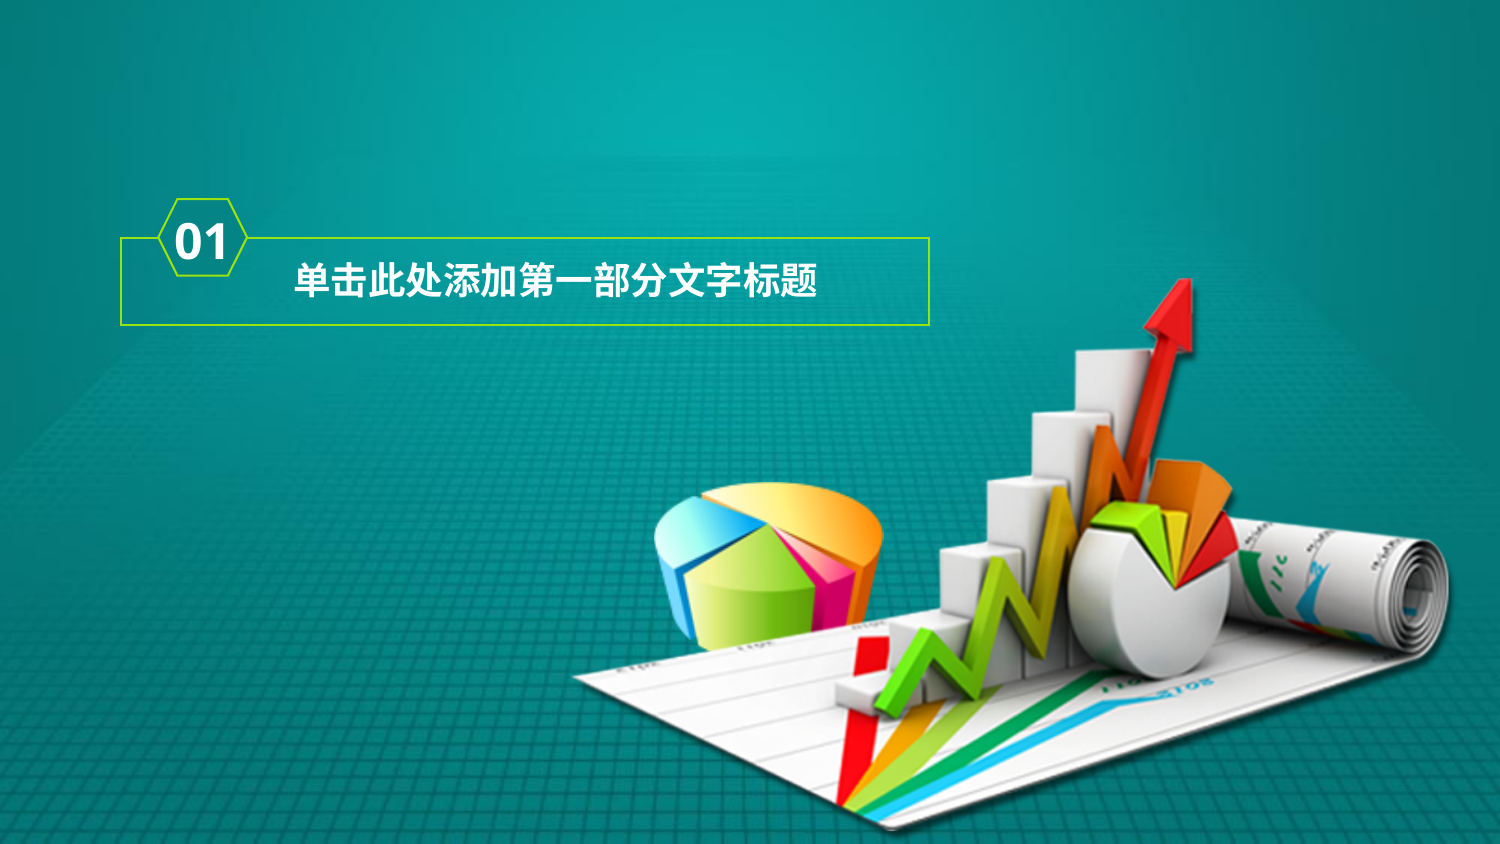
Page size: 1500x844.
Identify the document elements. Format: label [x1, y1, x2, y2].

text_box [158, 199, 248, 279]
picture [0, 0, 1500, 844]
